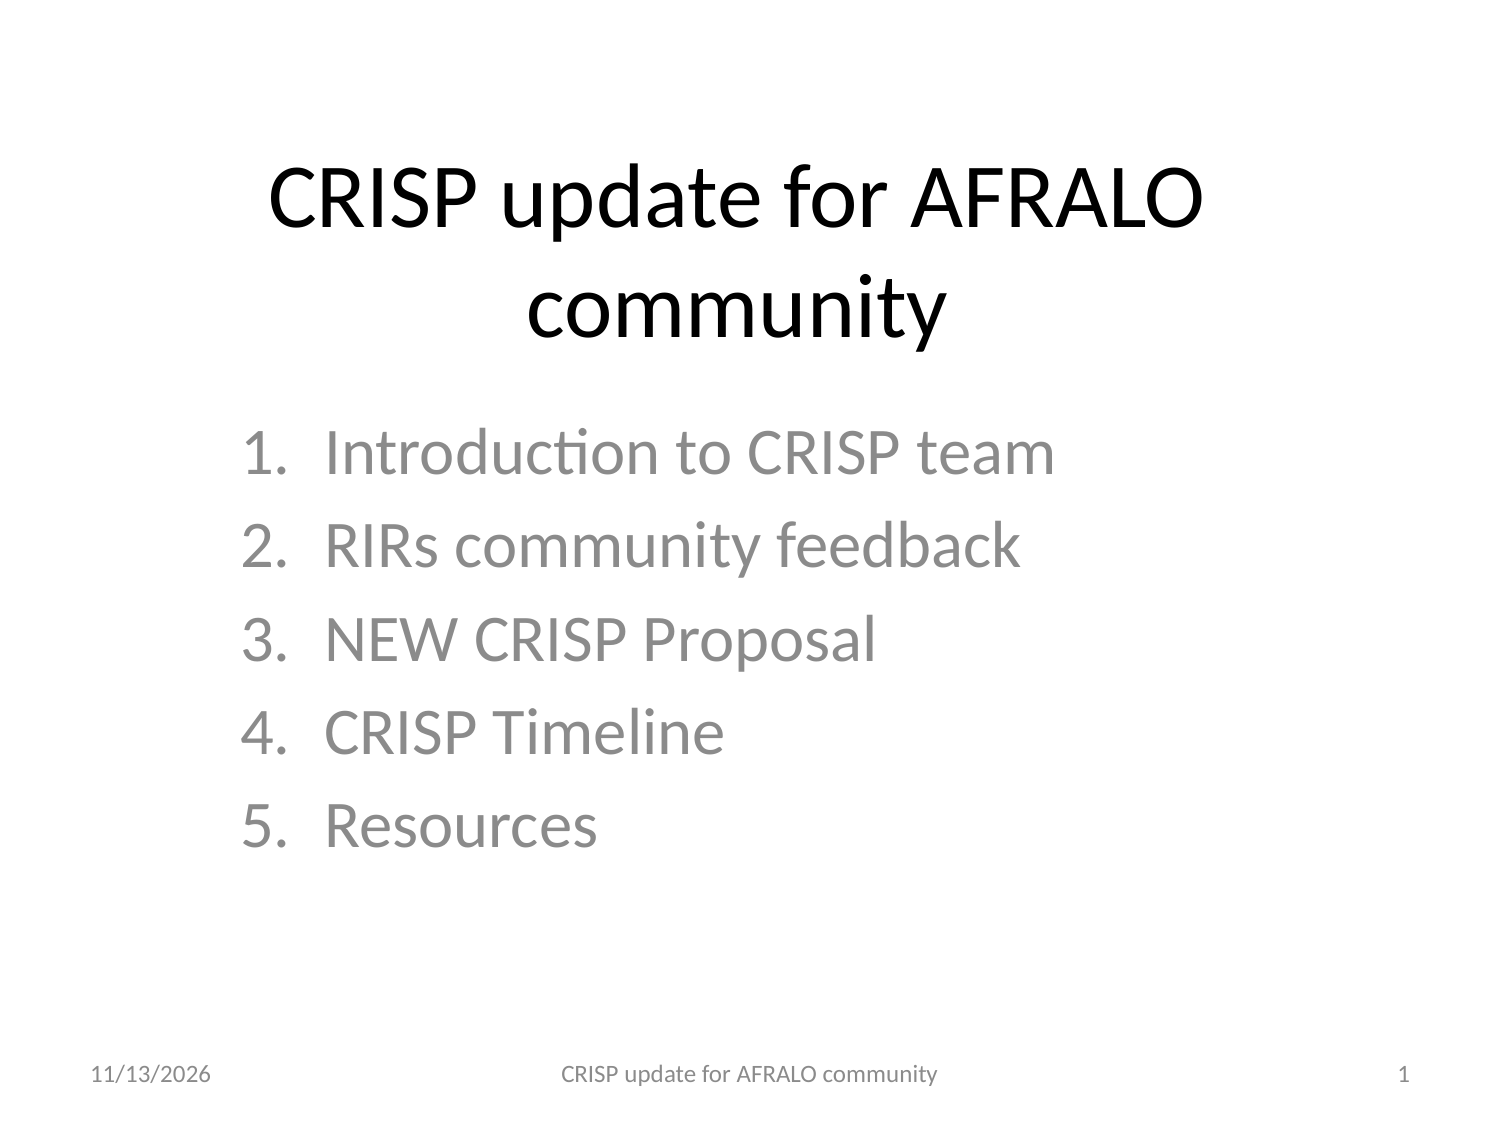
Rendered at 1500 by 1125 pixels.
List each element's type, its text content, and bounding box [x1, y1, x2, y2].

slide_number 1 [1074, 1042, 1425, 1103]
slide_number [75, 1042, 425, 1103]
subtitle Introduction to CRISP team RIRs community feedback NEW CRISP Proposal CRISP Timeline Resources [225, 399, 1275, 1038]
footer CRISP update for AFRALO community [512, 1042, 988, 1103]
title CRISP update for AFRALO community [99, 125, 1375, 367]
